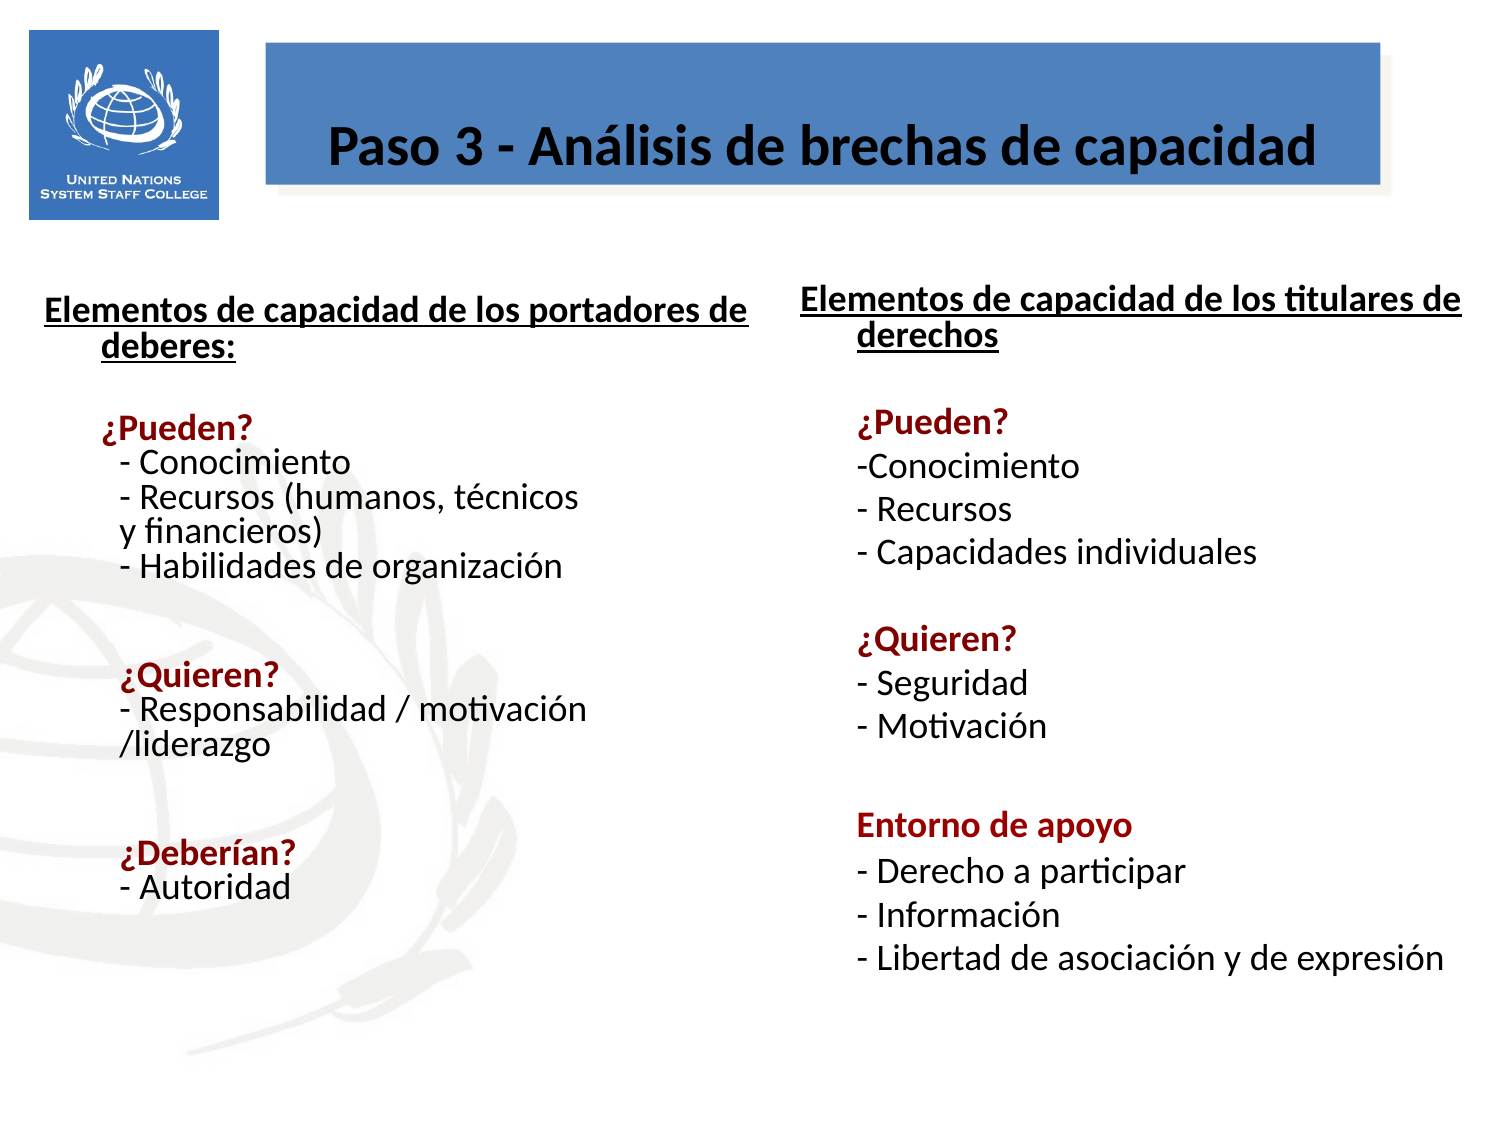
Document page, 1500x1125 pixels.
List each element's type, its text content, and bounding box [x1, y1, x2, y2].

list Elementos de capacidad de los titulares de derechos ¿Pueden? -Conocimiento - Recursos - Capacidades individuales ¿Quieren? - Seguridad - Motivación Entorno de apoyo - Derecho a participar - Información - Libertad de asociación y de expresión [785, 219, 1483, 1125]
picture [29, 30, 219, 220]
text_box Paso 3 - Análisis de brechas de capacidad [265, 42, 1381, 185]
list Elementos de capacidad de los portadores de deberes: ¿Pueden? - Conocimiento - Recursos (humanos, técnicos y financieros) - Habilidades de organización ¿Quieren? - Responsabilidad / motivación /liderazgo ¿Deberían? - Autoridad [29, 243, 768, 891]
